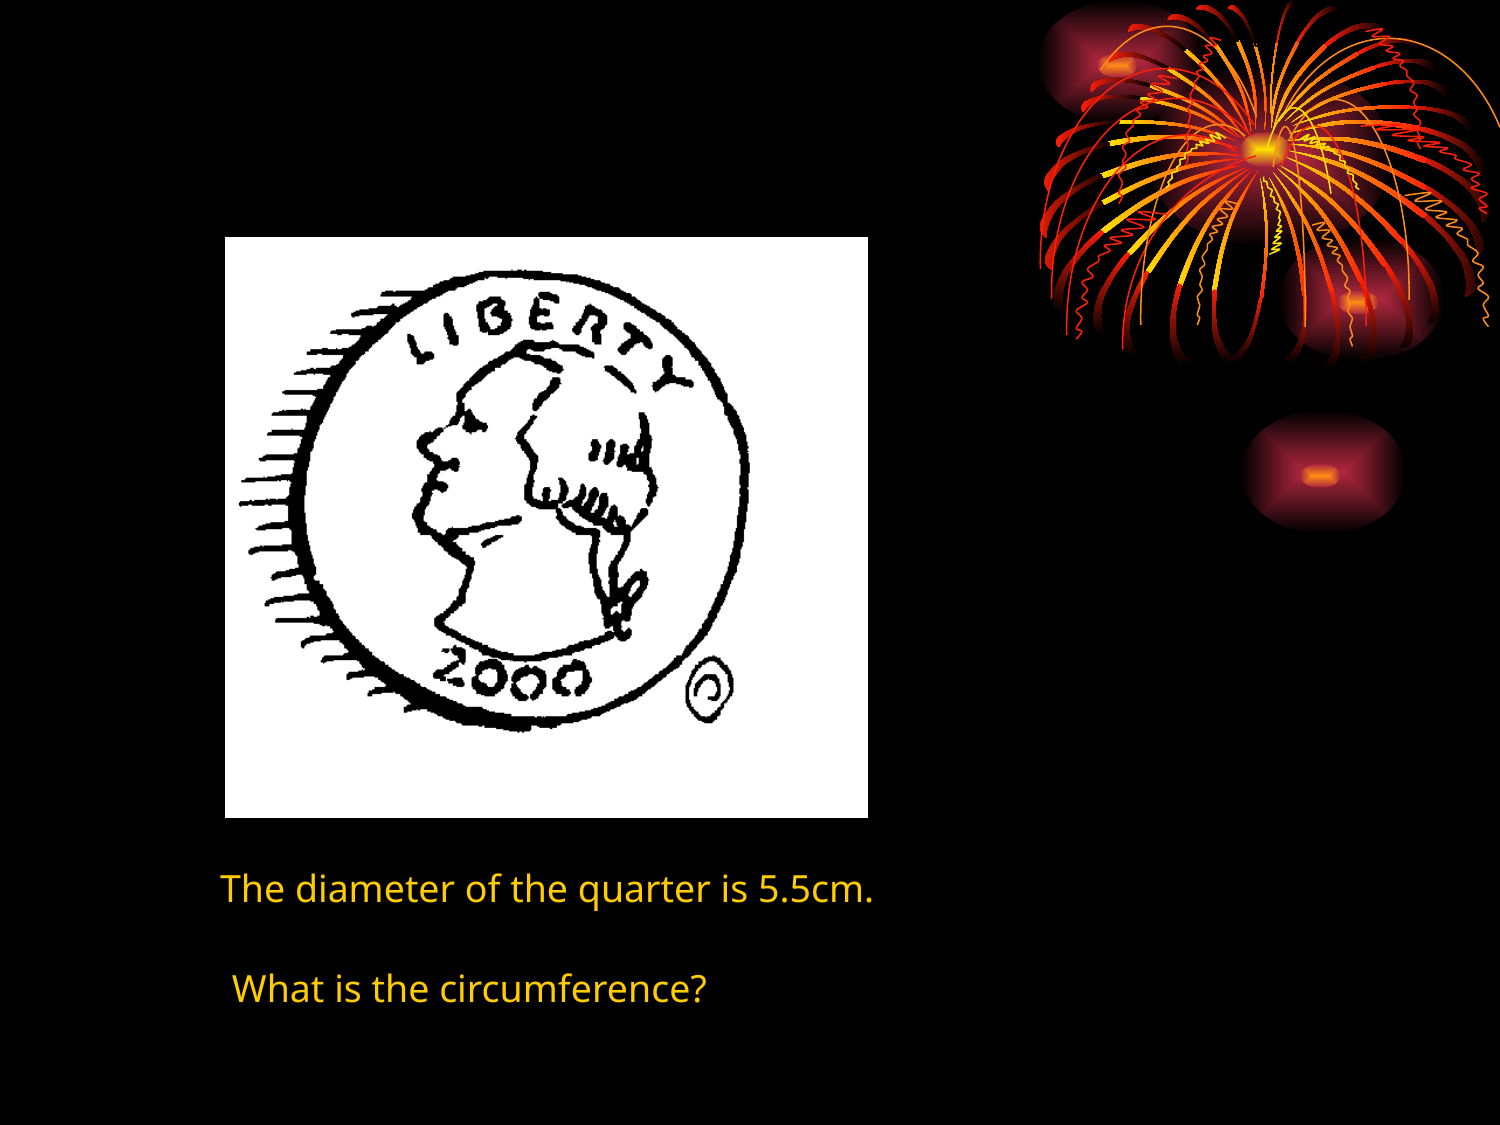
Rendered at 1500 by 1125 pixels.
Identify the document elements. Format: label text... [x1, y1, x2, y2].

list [224, 237, 868, 819]
text_box What is the circumference? [217, 957, 723, 1017]
text_box The diameter of the quarter is 5.5cm. [205, 857, 910, 917]
